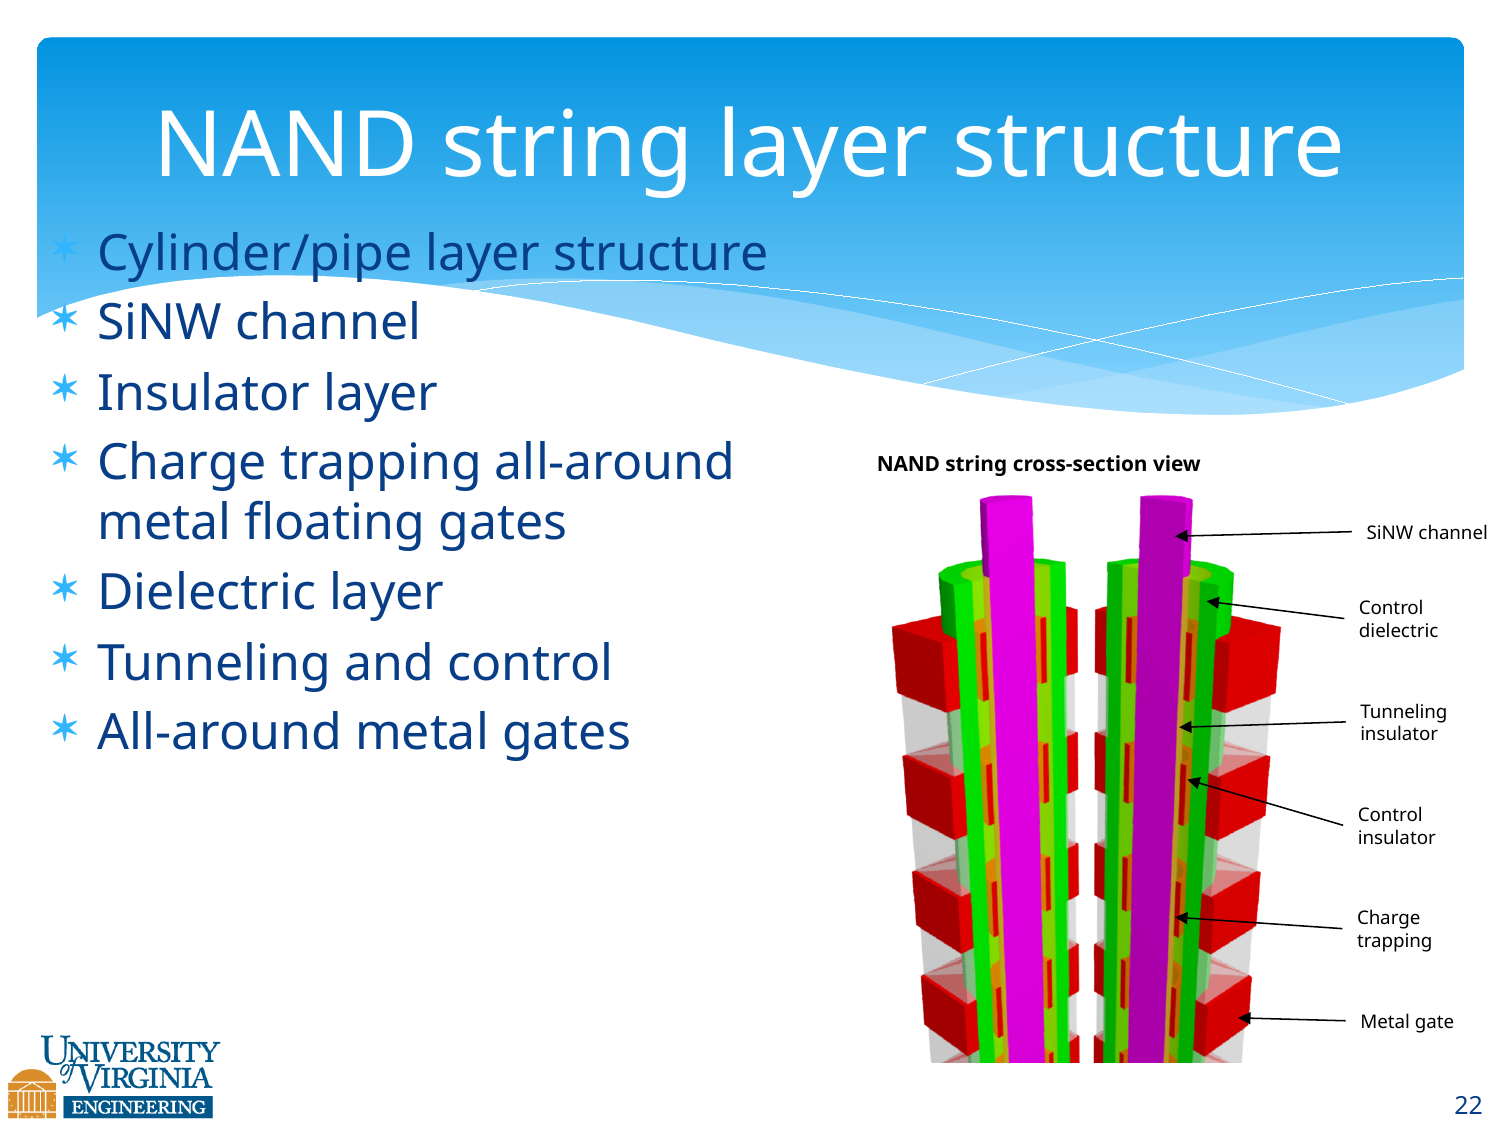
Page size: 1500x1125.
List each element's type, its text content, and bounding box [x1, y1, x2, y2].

text_box NAND string cross-section view [862, 443, 1216, 484]
slide_number 22 [1437, 1087, 1500, 1125]
list Cylinder/pipe layer structure SiNW channel Insulator layer Charge trapping all-around metal floating gates Dielectric layer Tunneling and control All-around metal gates [37, 212, 863, 1025]
title NAND string layer structure [75, 37, 1425, 243]
picture [0, 1030, 225, 1125]
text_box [887, 483, 1500, 1063]
